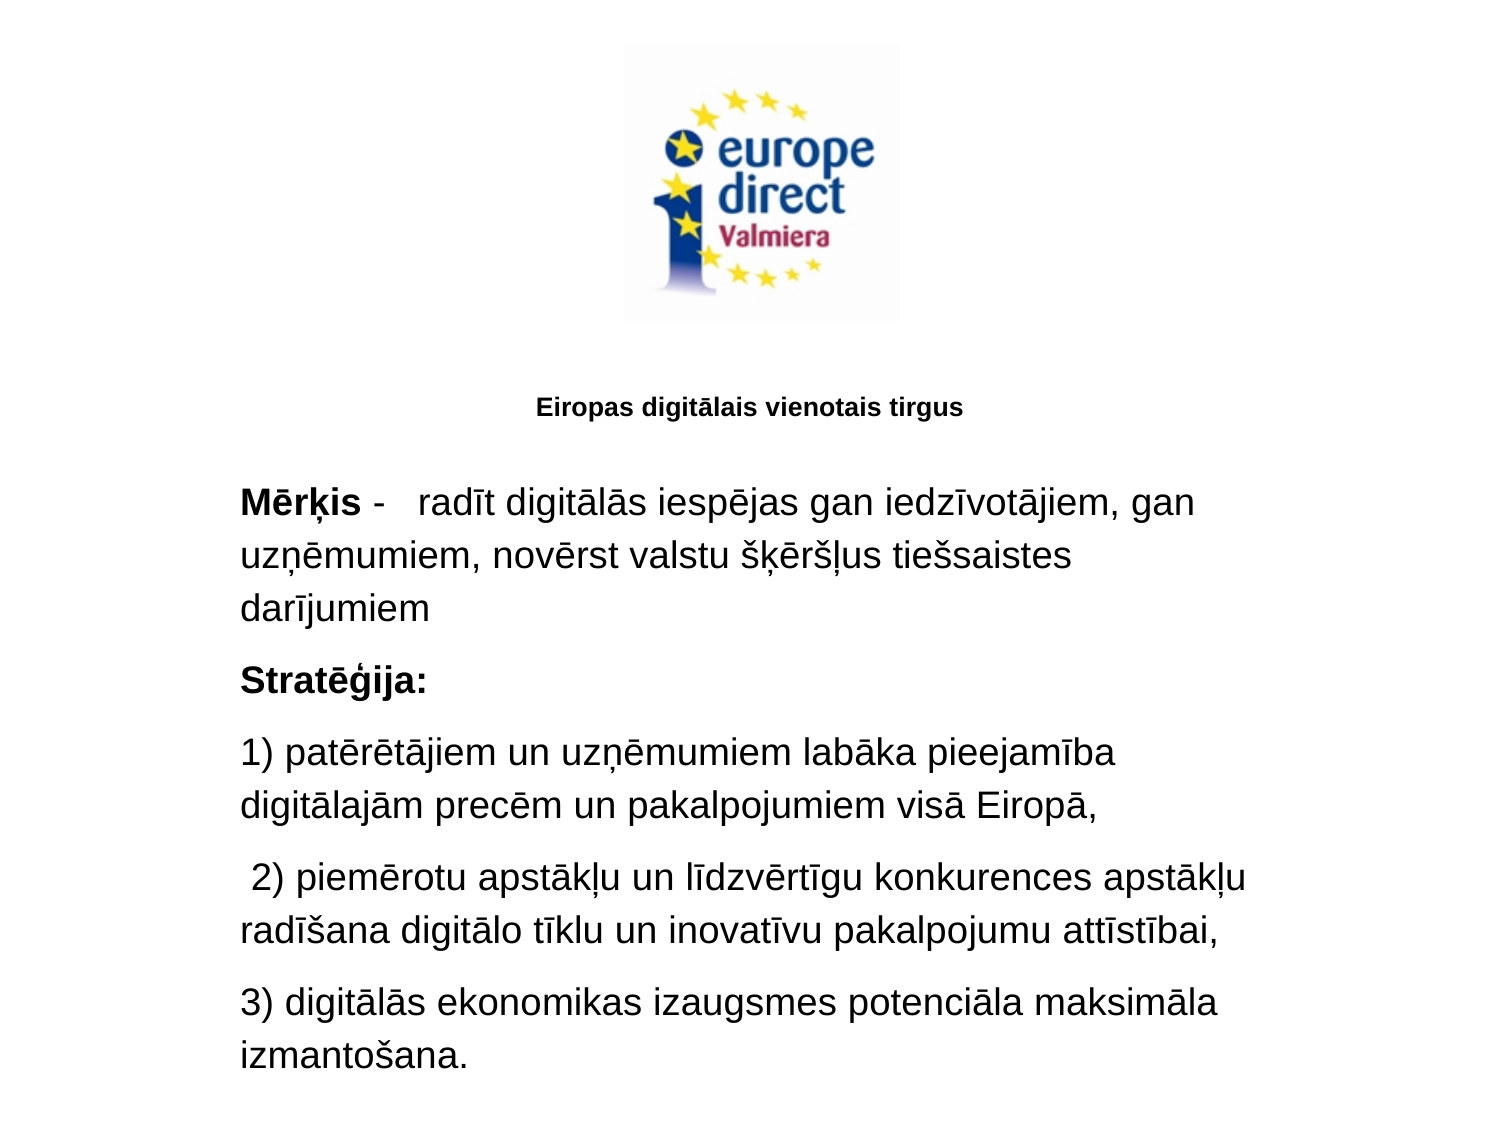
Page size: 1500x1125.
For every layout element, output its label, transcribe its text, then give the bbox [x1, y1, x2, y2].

picture [624, 45, 901, 323]
title Eiropas digitālais vienotais tirgus [112, 349, 1388, 463]
subtitle Mērķis - radīt digitālās iespējas gan iedzīvotājiem, gan uzņēmumiem, novērst valstu šķēršļus tiešsaistes darījumiem Stratēģija: 1) patērētājiem un uzņēmumiem labāka pieejamība digitālajām precēm un pakalpojumiem visā Eiropā, 2) piemērotu apstākļu un līdzvērtīgu konkurences apstākļu radīšana digitālo tīklu un inovatīvu pakalpojumu attīstībai, 3) digitālās ekonomikas izaugsmes potenciāla maksimāla izmantošana. [225, 462, 1275, 1125]
